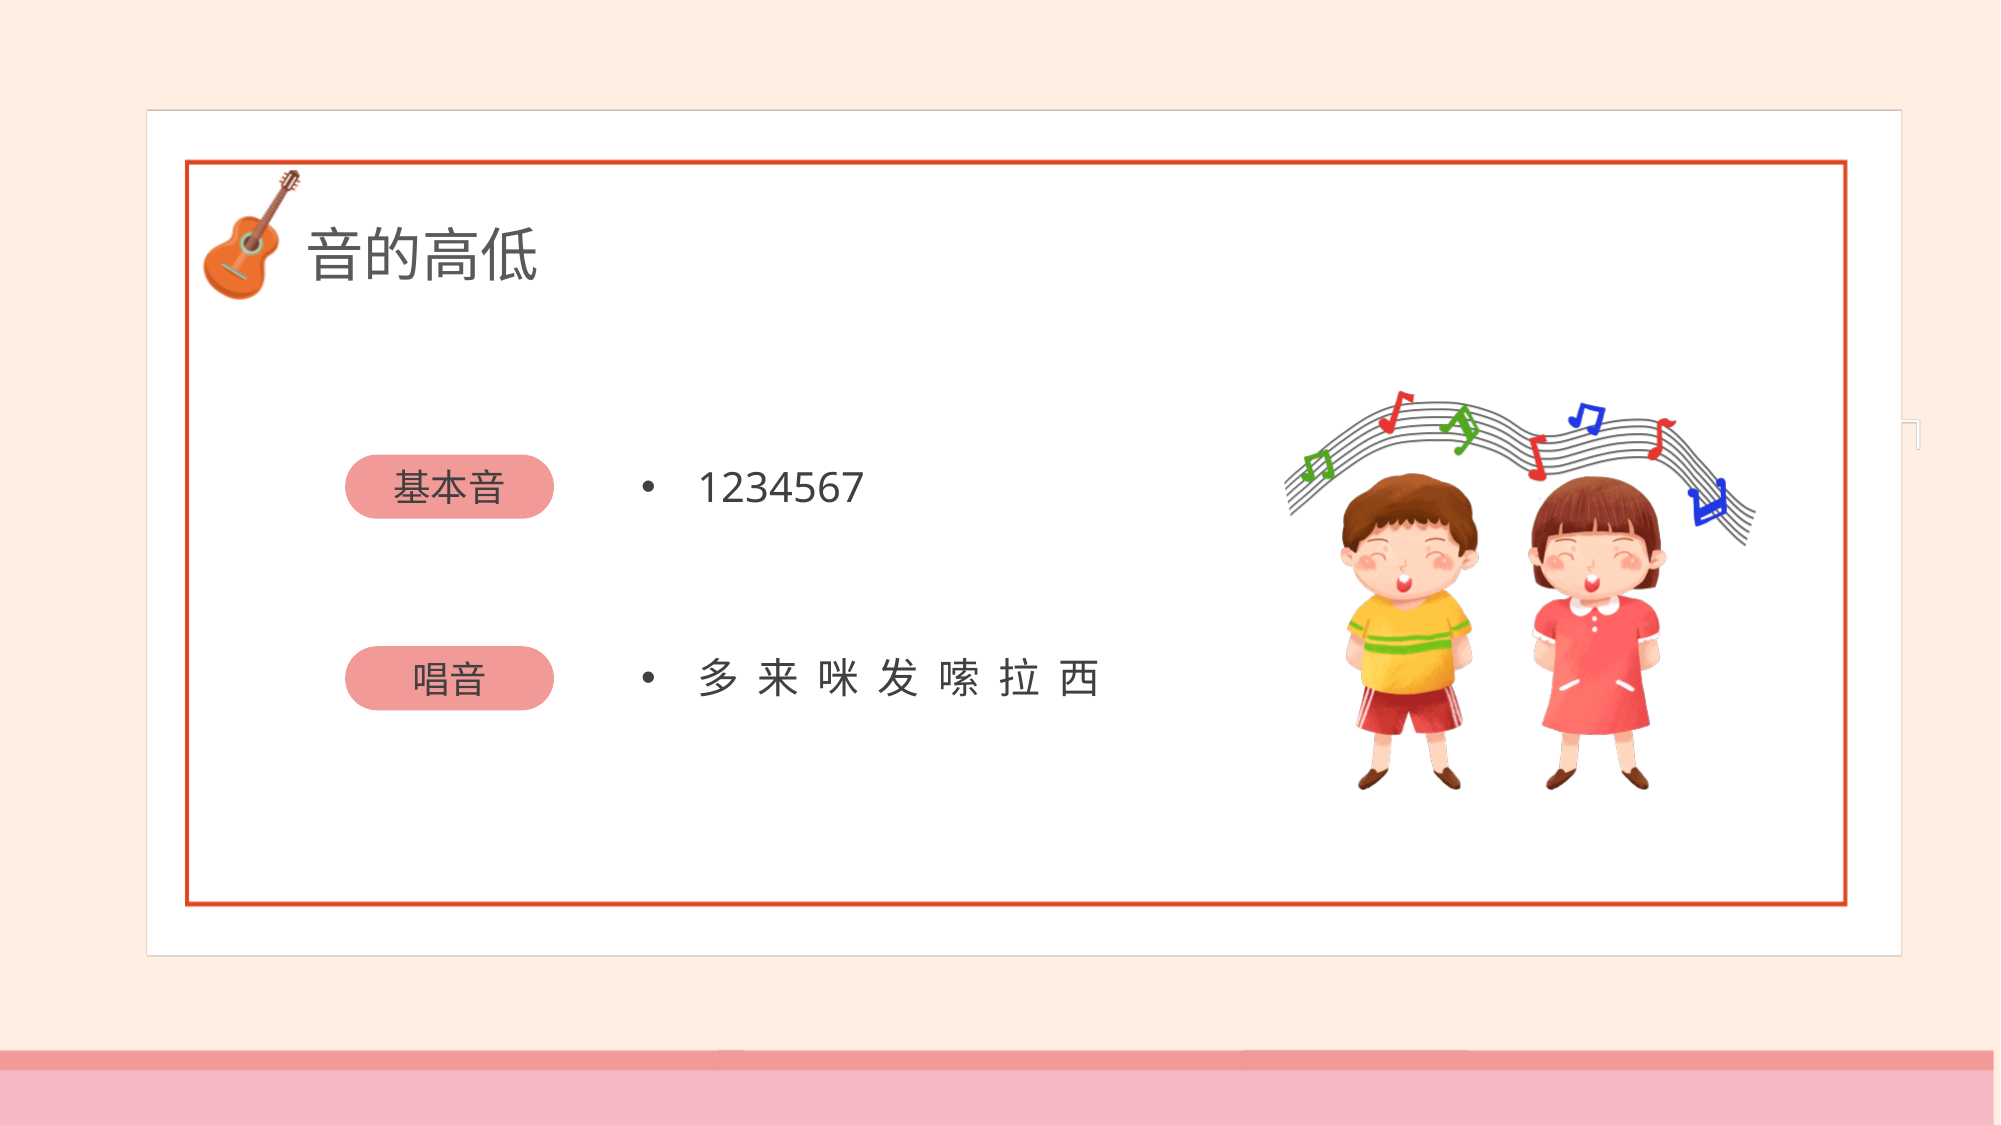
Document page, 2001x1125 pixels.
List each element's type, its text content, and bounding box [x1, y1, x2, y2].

text_box 音的高低 [346, 210, 987, 296]
text_box 1234567 [626, 453, 1230, 518]
text_box 多 来 咪 发 嗦 拉 西 [626, 644, 1230, 710]
text_box 唱音 [344, 645, 556, 712]
text_box 基本音 [344, 453, 556, 520]
picture [0, 1035, 1994, 1125]
picture [107, 40, 1926, 1014]
